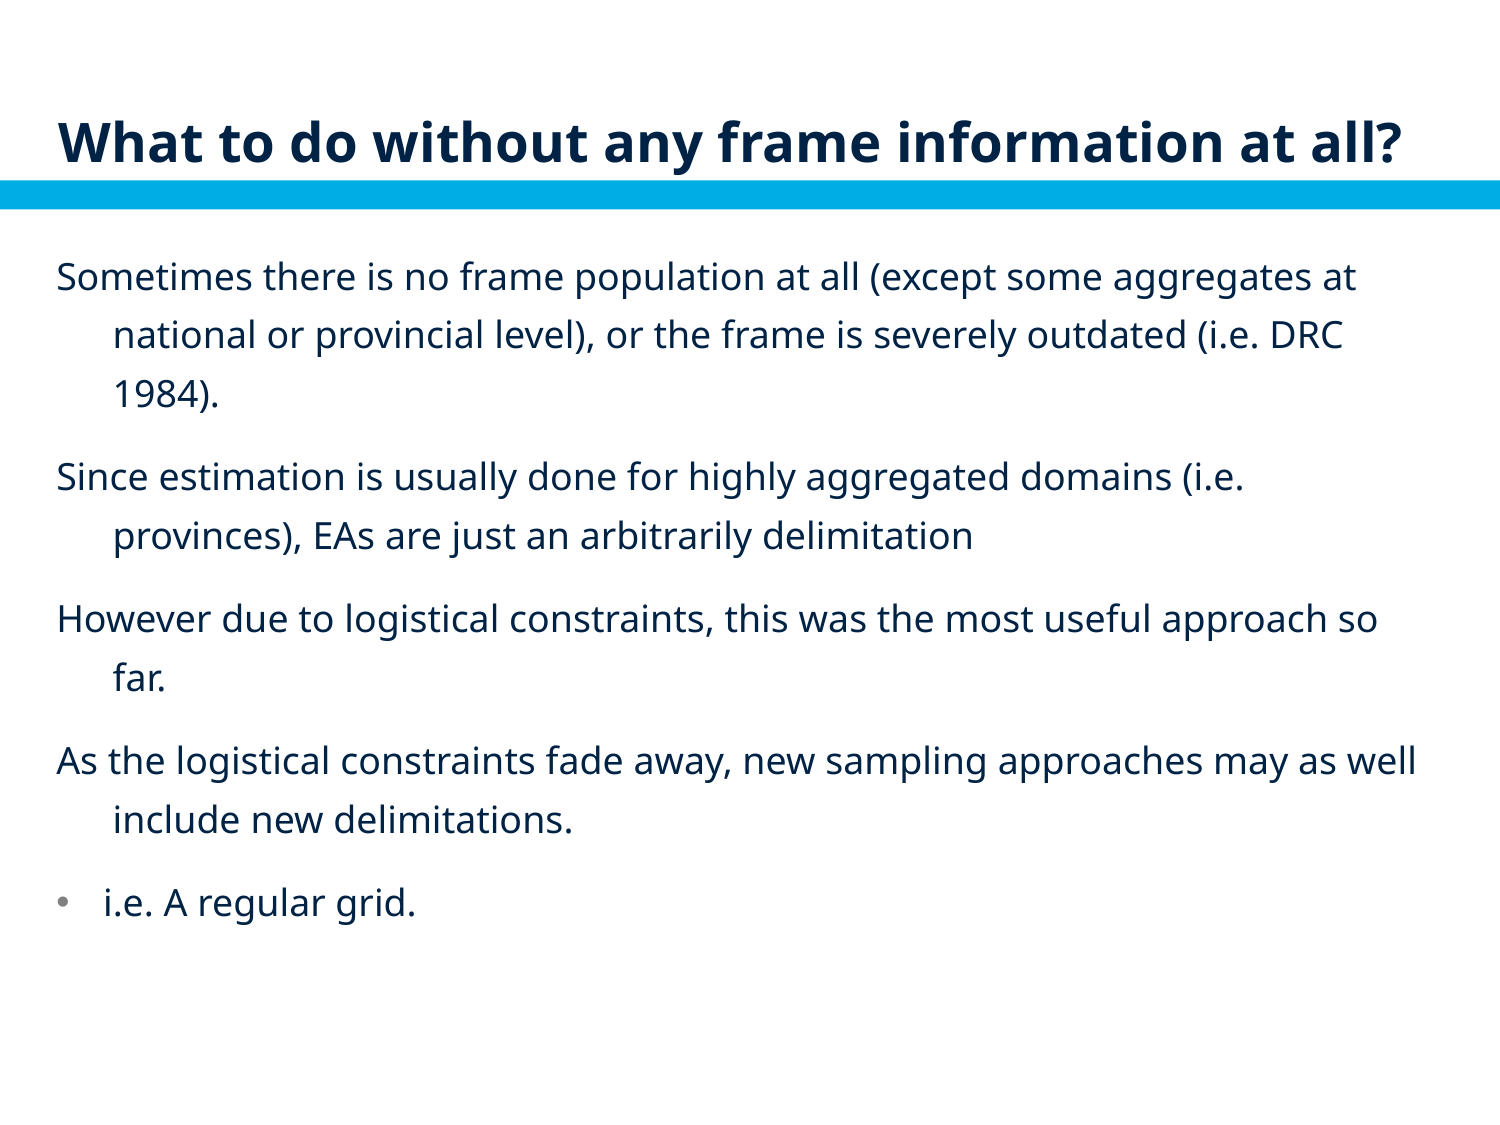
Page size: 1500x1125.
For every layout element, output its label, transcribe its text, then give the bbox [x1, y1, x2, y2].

list Sometimes there is no frame population at all (except some aggregates at national or provincial level), or the frame is severely outdated (i.e. DRC 1984). Since estimation is usually done for highly aggregated domains (i.e. provinces), EAs are just an arbitrarily delimitation However due to logistical constraints, this was the most useful approach so far. As the logistical constraints fade away, new sampling approaches may as well include new delimitations. i.e. A regular grid. [56, 239, 1442, 995]
title What to do without any frame information at all? [58, 49, 1447, 174]
